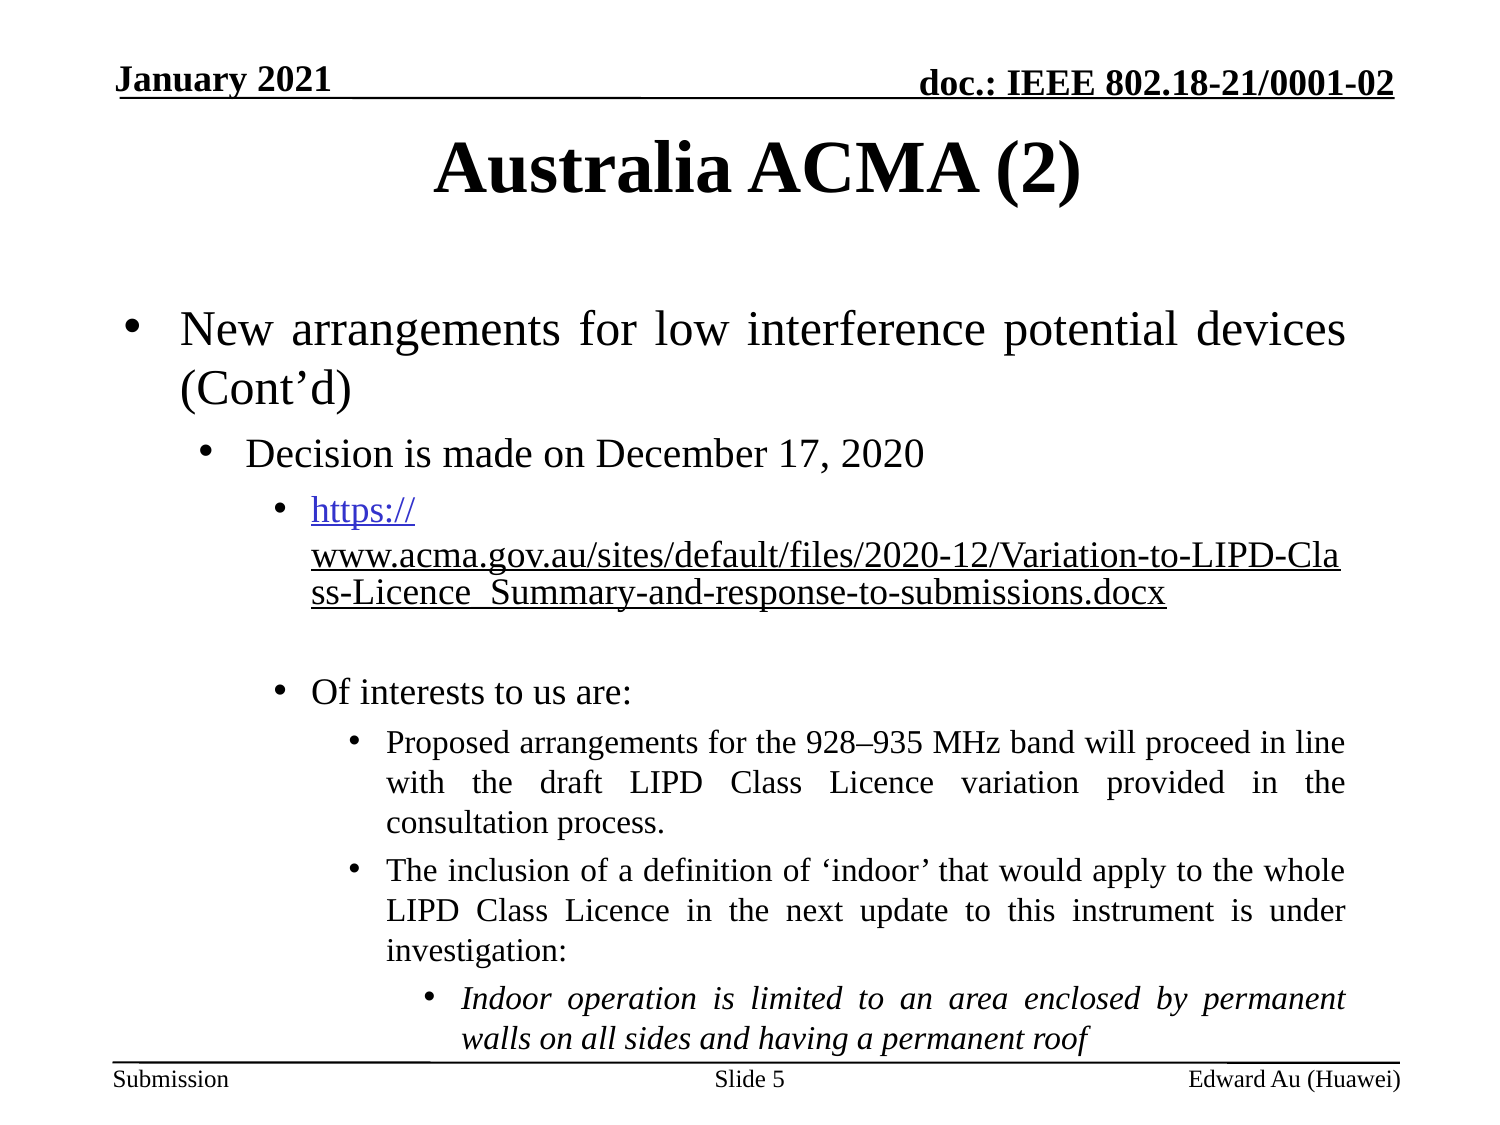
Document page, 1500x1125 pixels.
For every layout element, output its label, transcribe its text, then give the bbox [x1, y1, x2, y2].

footer Edward Au (Huawei) [902, 1061, 1402, 1093]
list New arrangements for low interference potential devices (Cont’d) Decision is made on December 17, 2020 https://www.acma.gov.au/sites/default/files/2020-12/Variation-to-LIPD-Class-Licence_Summary-and-response-to-submissions.docx Of interests to us are: Proposed arrangements for the 928–935 MHz band will proceed in line with the draft LIPD Class Licence variation provided in the consultation process. The inclusion of a definition of ‘indoor’ that would apply to the whole LIPD Class Licence in the next update to this instrument is under investigation: Indoor operation is limited to an area enclosed by permanent walls on all sides and having a permanent roof [108, 287, 1363, 1063]
slide_number Slide 5 [699, 1061, 800, 1123]
title Australia ACMA (2) [120, 99, 1396, 226]
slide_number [114, 54, 493, 100]
